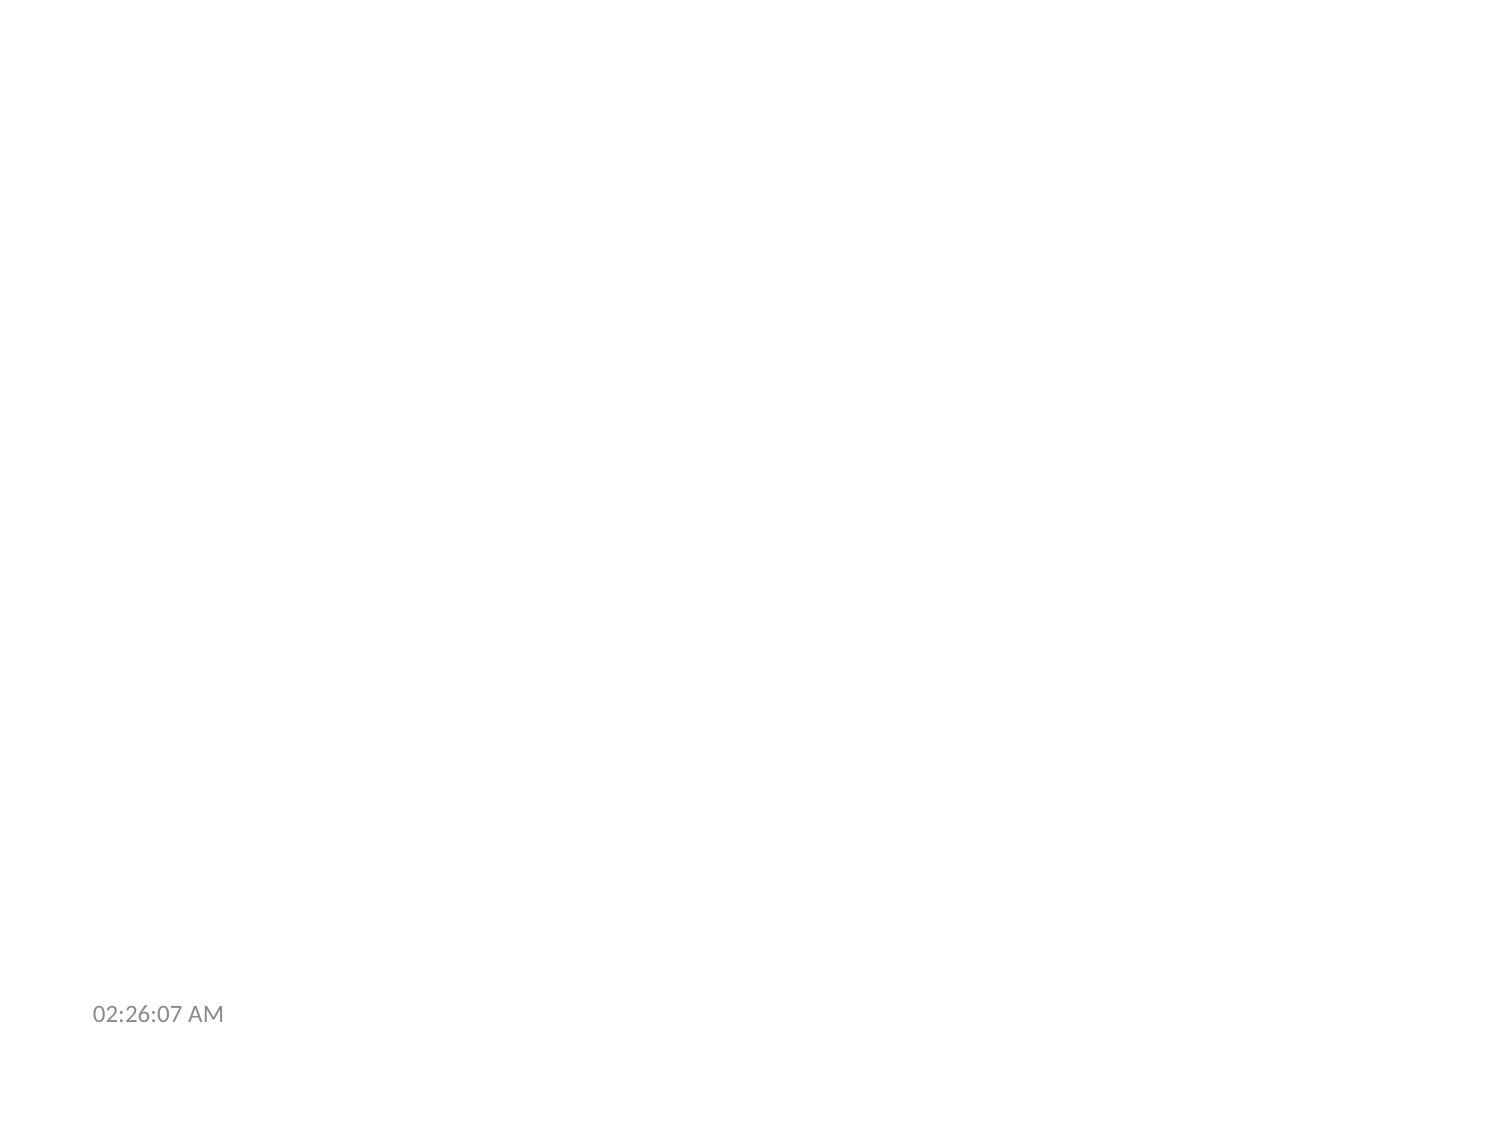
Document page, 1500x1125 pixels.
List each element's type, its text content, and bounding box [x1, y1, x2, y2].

text_box 3:35:09 PM [77, 982, 428, 1043]
